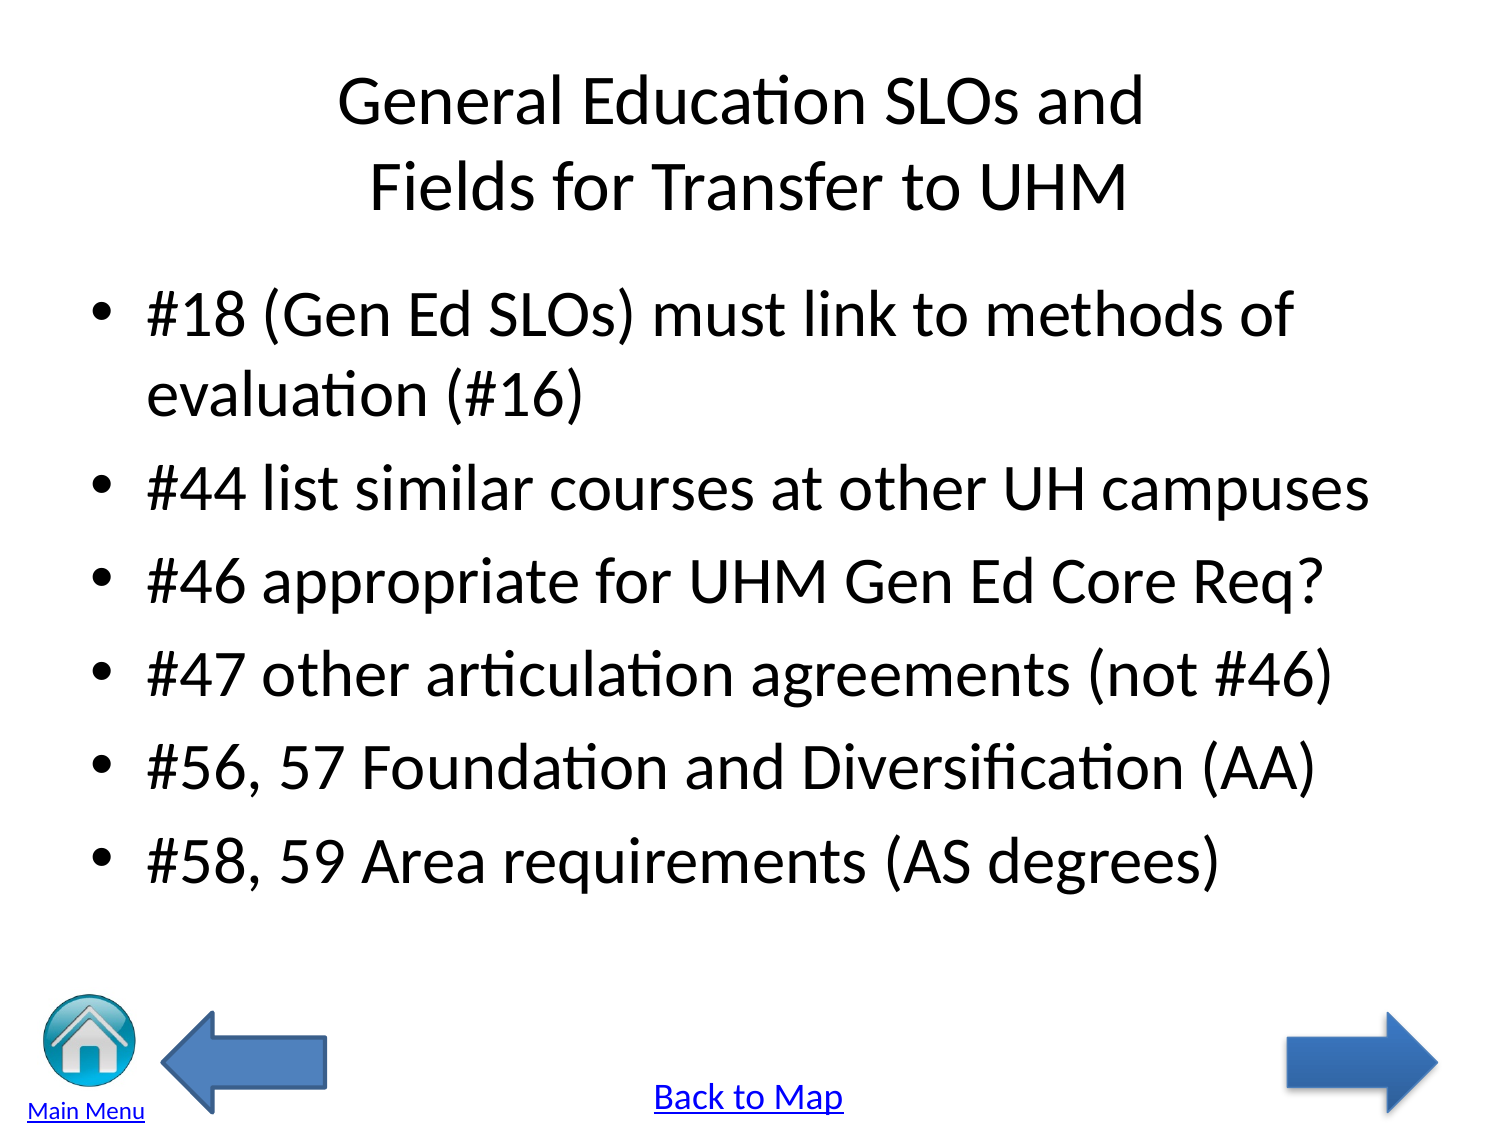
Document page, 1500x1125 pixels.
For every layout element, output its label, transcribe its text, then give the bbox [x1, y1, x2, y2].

title General Education SLOs and Fields for Transfer to UHM [75, 45, 1425, 233]
text_box Back to Map [638, 1064, 859, 1125]
picture [37, 987, 141, 1091]
list #18 (Gen Ed SLOs) must link to methods of evaluation (#16) #44 list similar courses at other UH campuses #46 appropriate for UHM Gen Ed Core Req? #47 other articulation agreements (not #46) #56, 57 Foundation and Diversification (AA) #58, 59 Area requirements (AS degrees) [75, 262, 1425, 1005]
